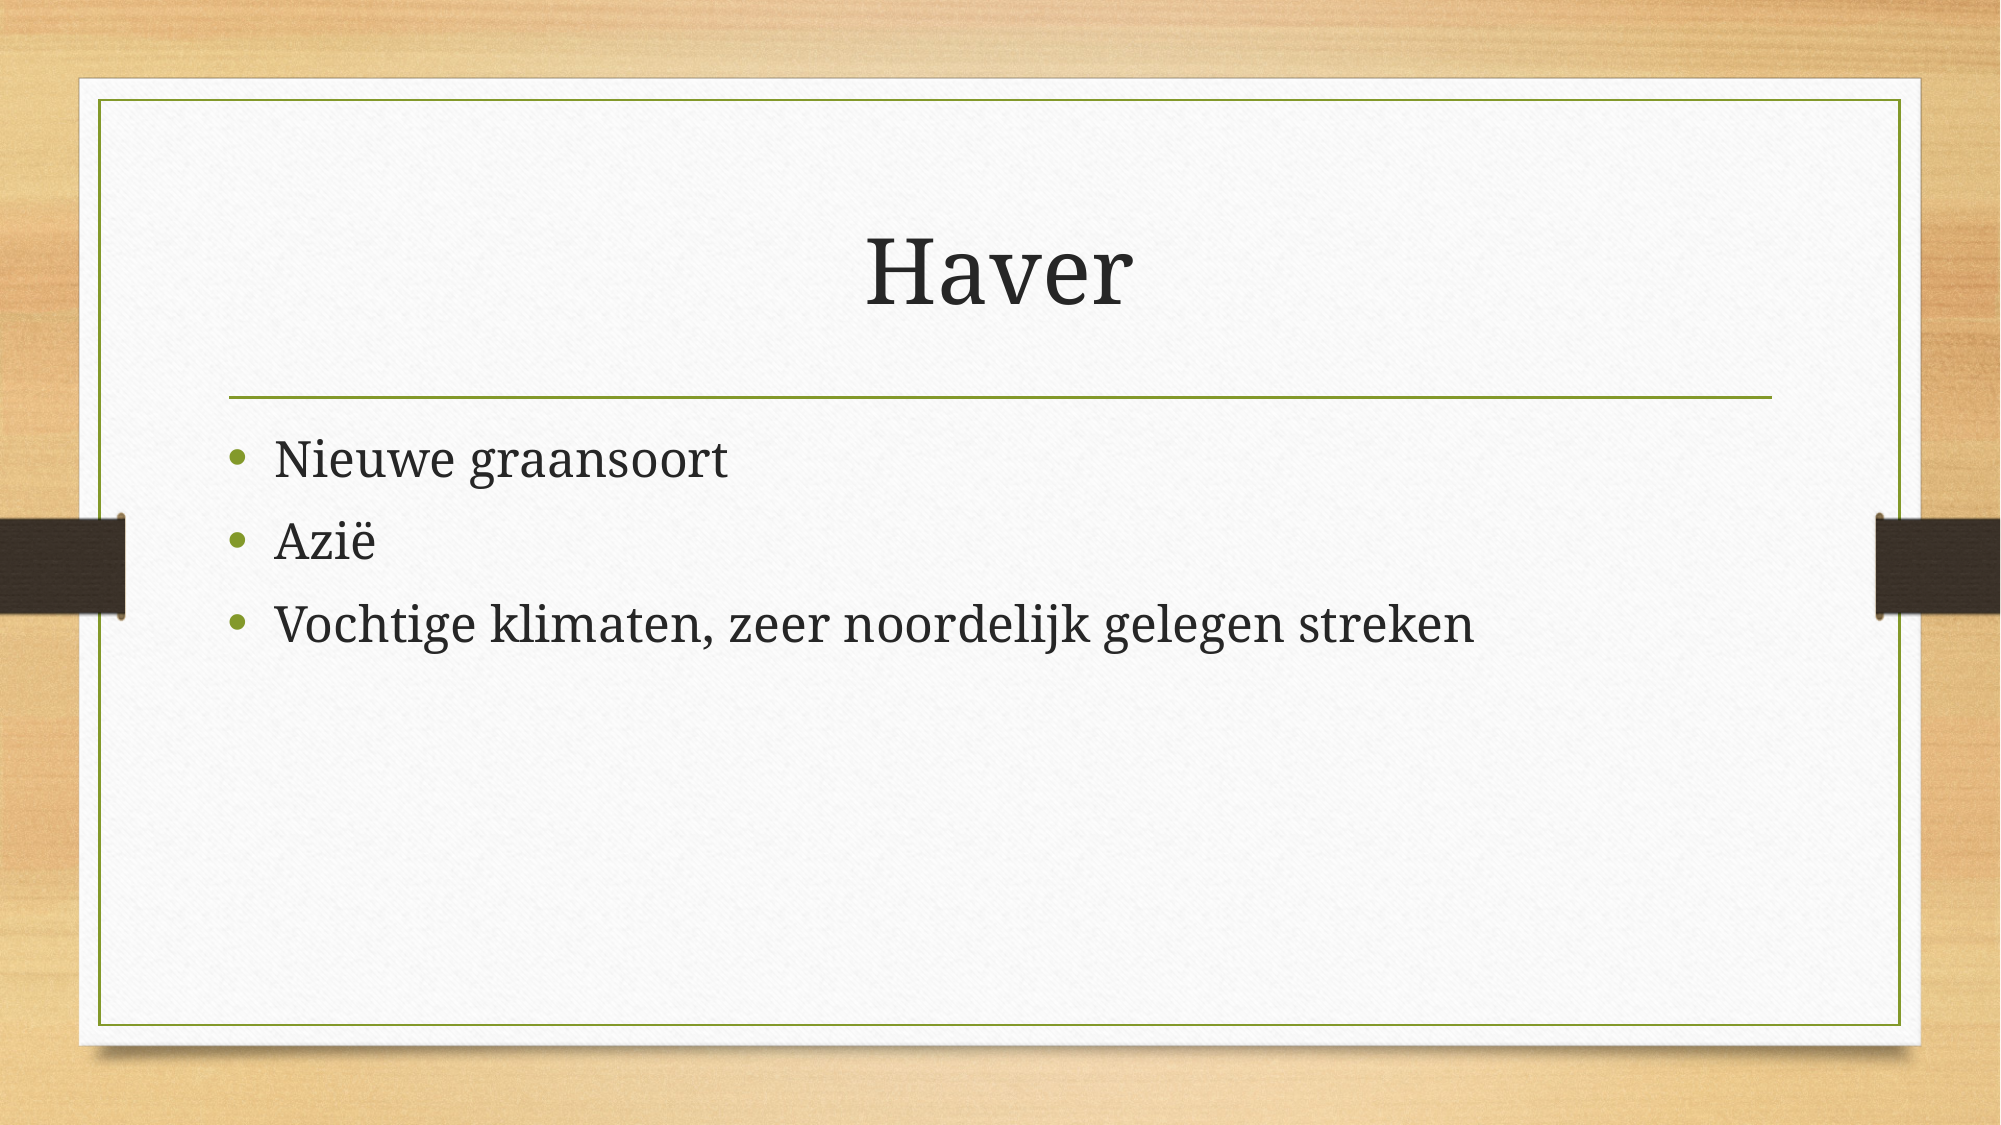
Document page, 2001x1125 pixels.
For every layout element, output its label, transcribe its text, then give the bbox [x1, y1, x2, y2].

title Haver [212, 161, 1788, 375]
list Nieuwe graansoort Azië Vochtige klimaten, zeer noordelijk gelegen streken [212, 419, 1788, 964]
picture [0, 0, 2001, 1125]
